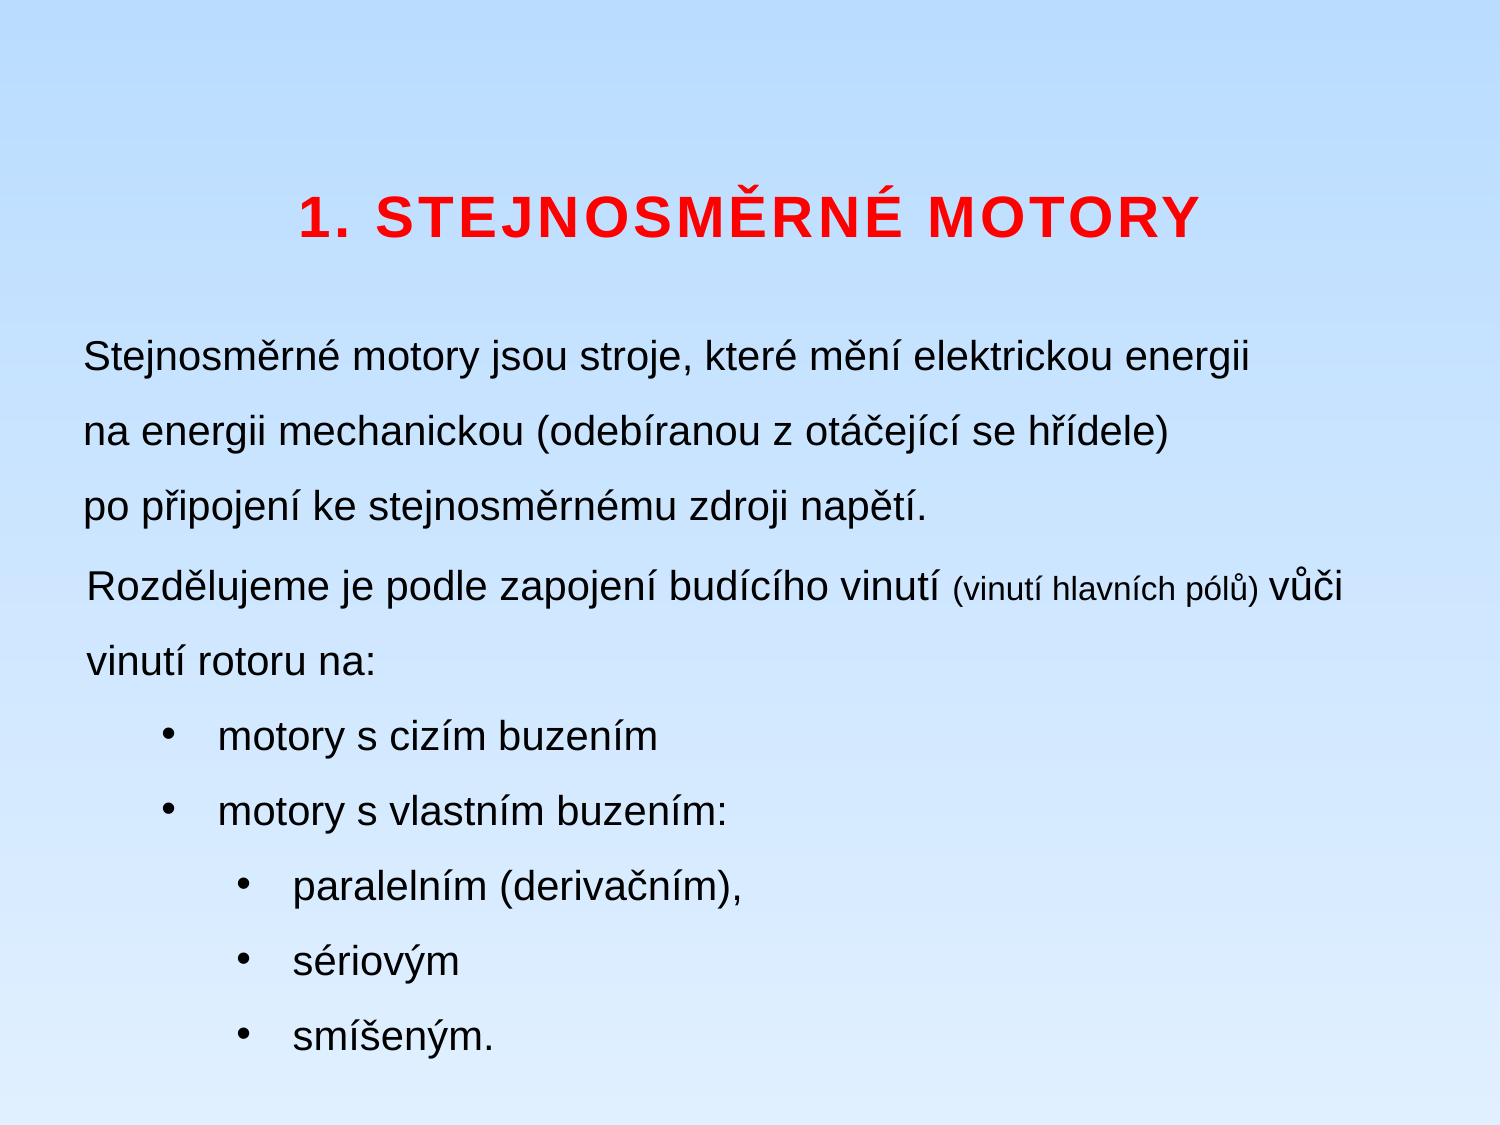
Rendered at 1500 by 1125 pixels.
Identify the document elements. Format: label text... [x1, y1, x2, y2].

text_box Stejnosměrné motory jsou stroje, které mění elektrickou energii na energii mechanickou (odebíranou z otáčející se hřídele) po připojení ke stejnosměrnému zdroji napětí. [68, 296, 1398, 537]
text_box Rozdělujeme je podle zapojení budícího vinutí (vinutí hlavních pólů) vůči vinutí rotoru na: motory s cizím buzením motory s vlastním buzením: paralelním (derivačním), sériovým smíšeným. [71, 526, 1401, 1125]
text_box 1. STEJNOSMĚRNÉ MOTORY [283, 137, 1217, 257]
